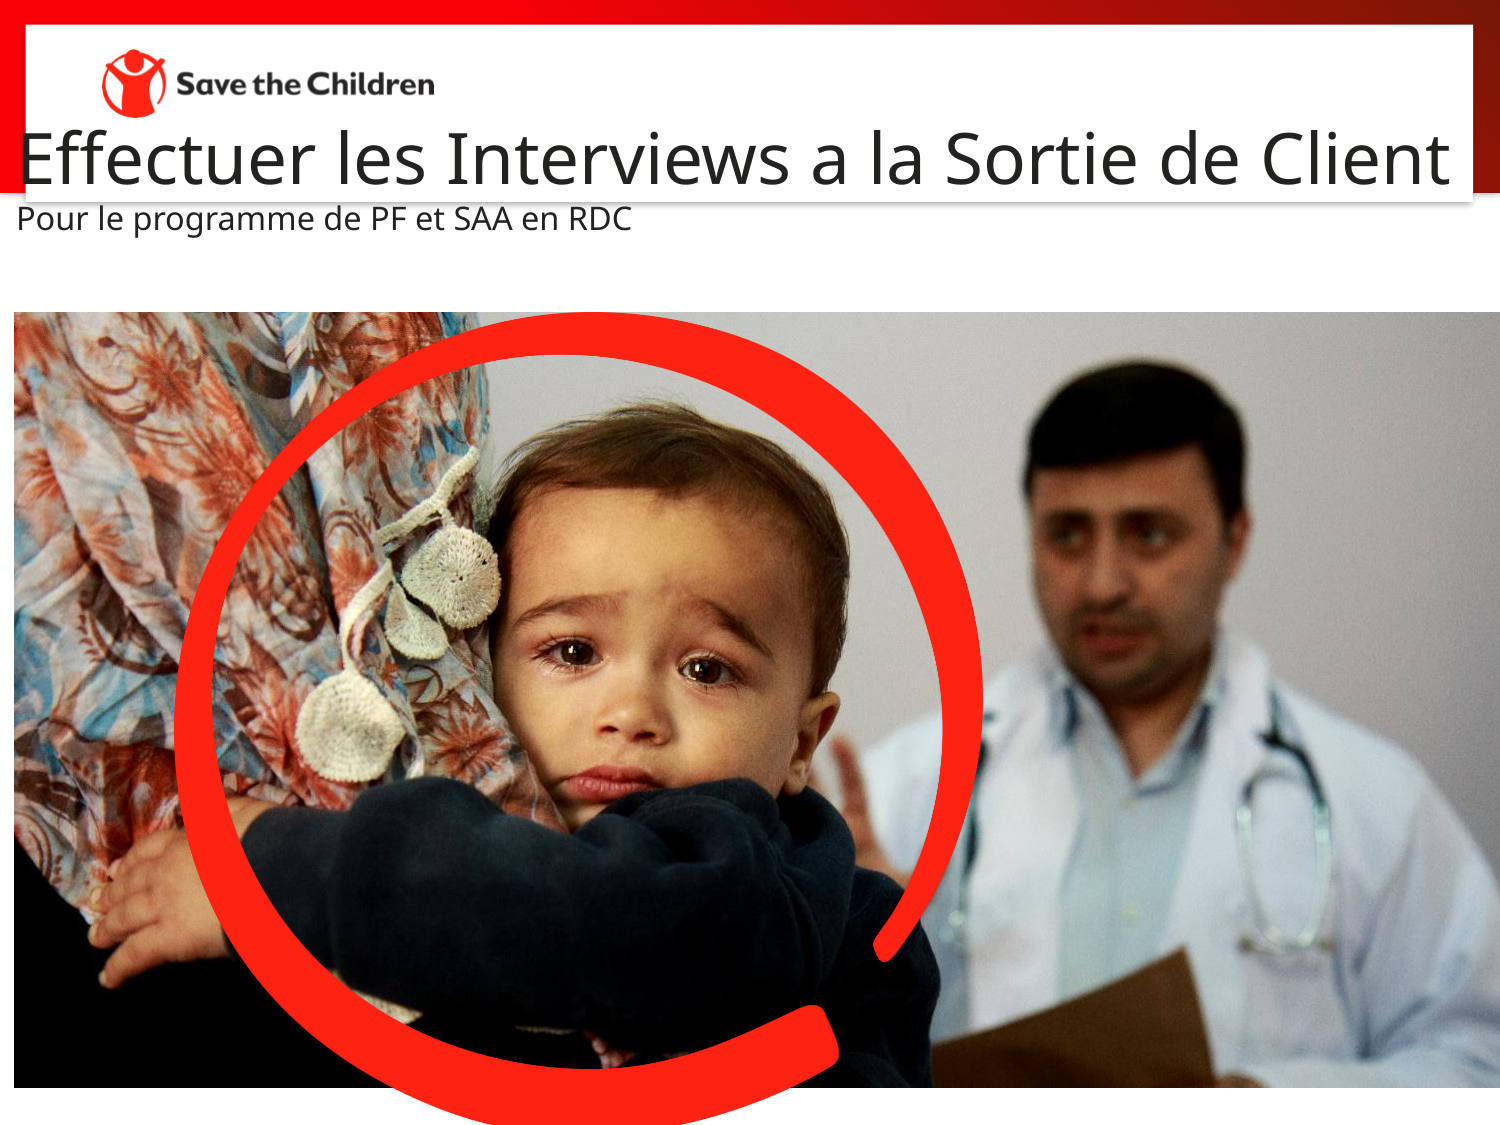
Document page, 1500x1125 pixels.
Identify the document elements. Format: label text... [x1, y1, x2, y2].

picture [102, 49, 434, 118]
picture [14, 312, 1500, 1125]
title Effectuer les Interviews a la Sortie de Client Pour le programme de PF et SAA en RDC [16, 119, 1477, 310]
